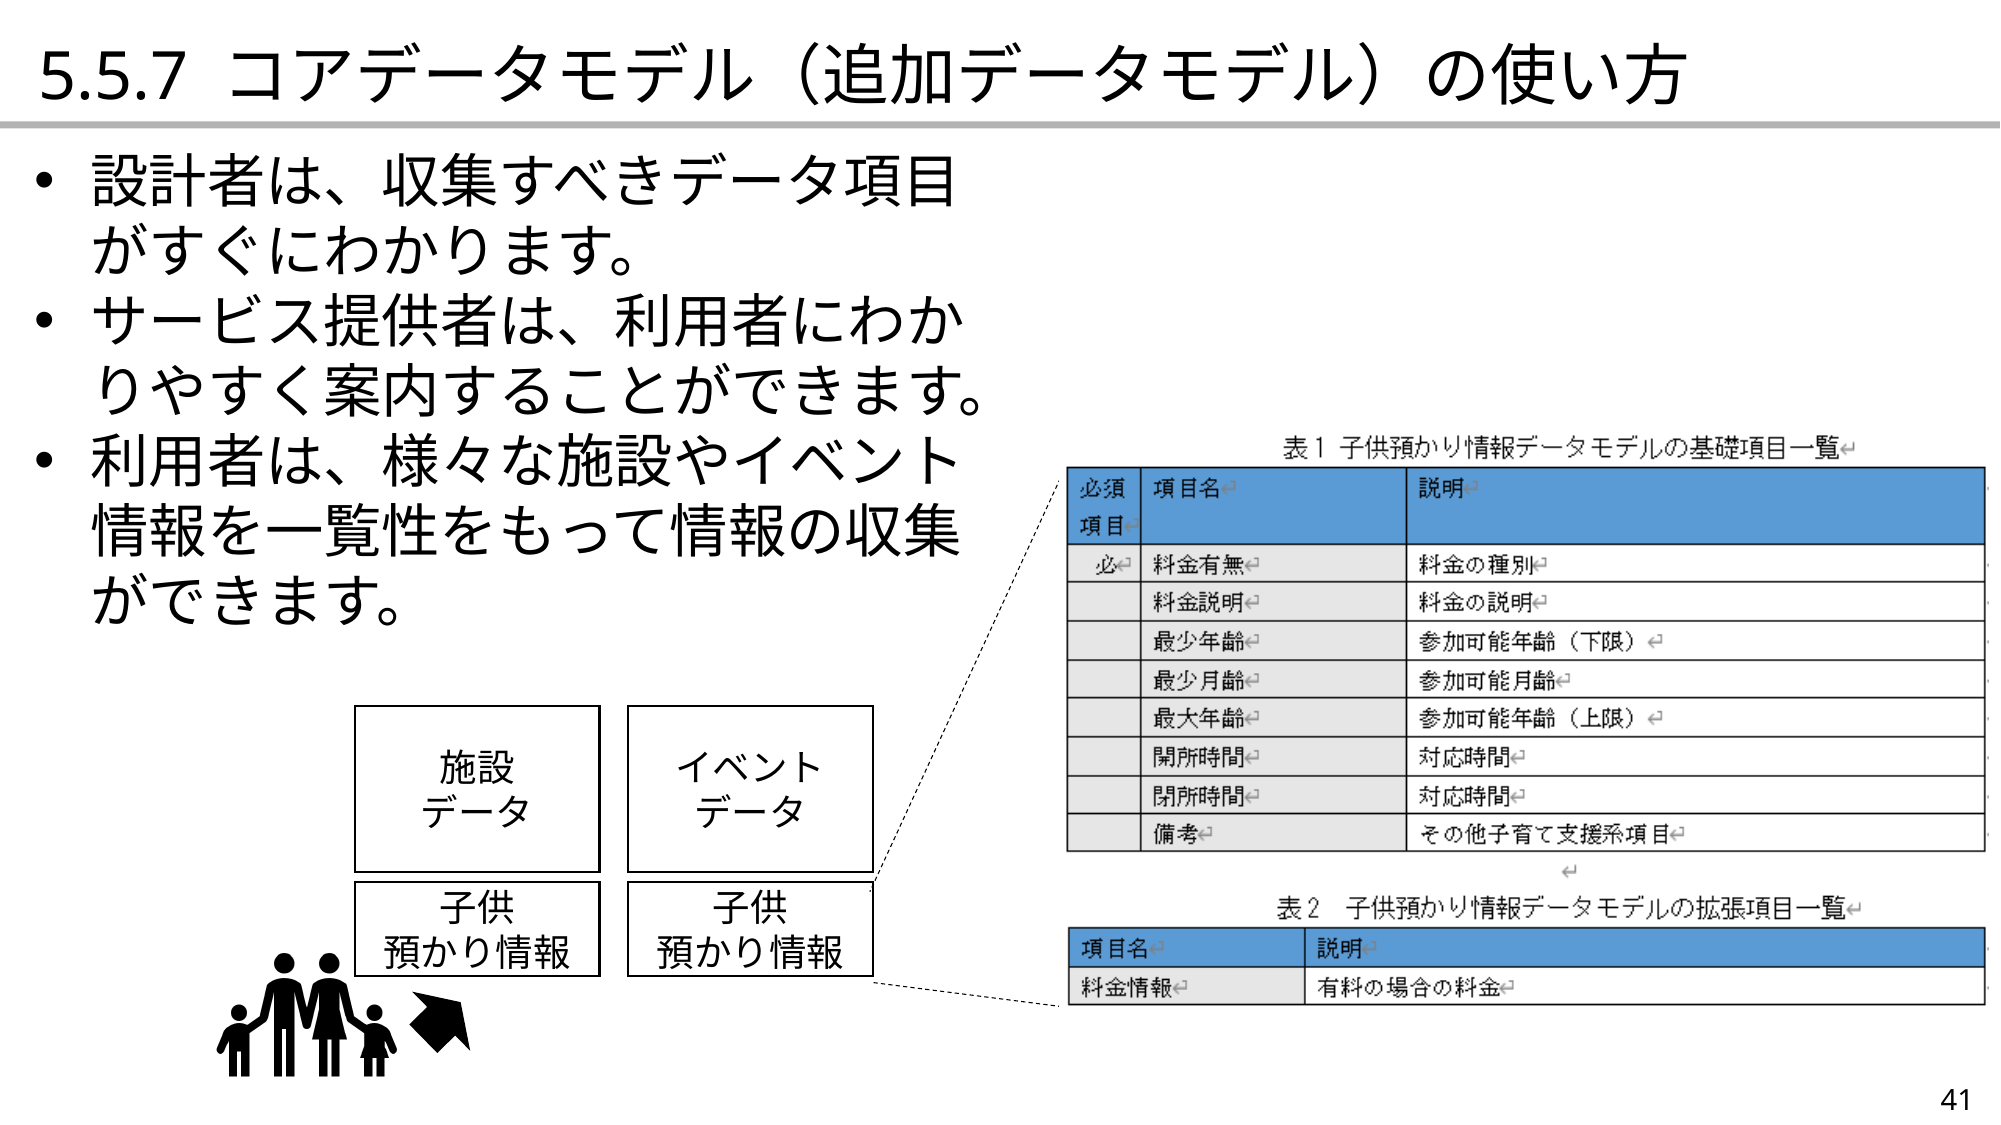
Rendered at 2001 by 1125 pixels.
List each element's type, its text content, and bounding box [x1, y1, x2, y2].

text_box 設計者は、収集すべきデータ項目がすぐにわかります。 サービス提供者は、利用者にわかりやすく案内することができます。 利用者は、様々な施設やイベント情報を一覧性をもって情報の収集ができます。 [19, 137, 1024, 642]
picture [208, 916, 405, 1113]
text_box 施設 データ [354, 705, 601, 873]
text_box イベント データ [627, 705, 869, 873]
text_box 子供 預かり情報 [354, 881, 601, 977]
slide_number 41 [1881, 1073, 1989, 1124]
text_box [873, 982, 1059, 1010]
text_box 子供 預かり情報 [627, 881, 874, 977]
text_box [869, 464, 1059, 892]
text_box [409, 991, 471, 1053]
picture [1059, 431, 1989, 1015]
text_box 5.5.7 コアデータモデル（追加データモデル）の使い方 [23, 34, 1910, 121]
